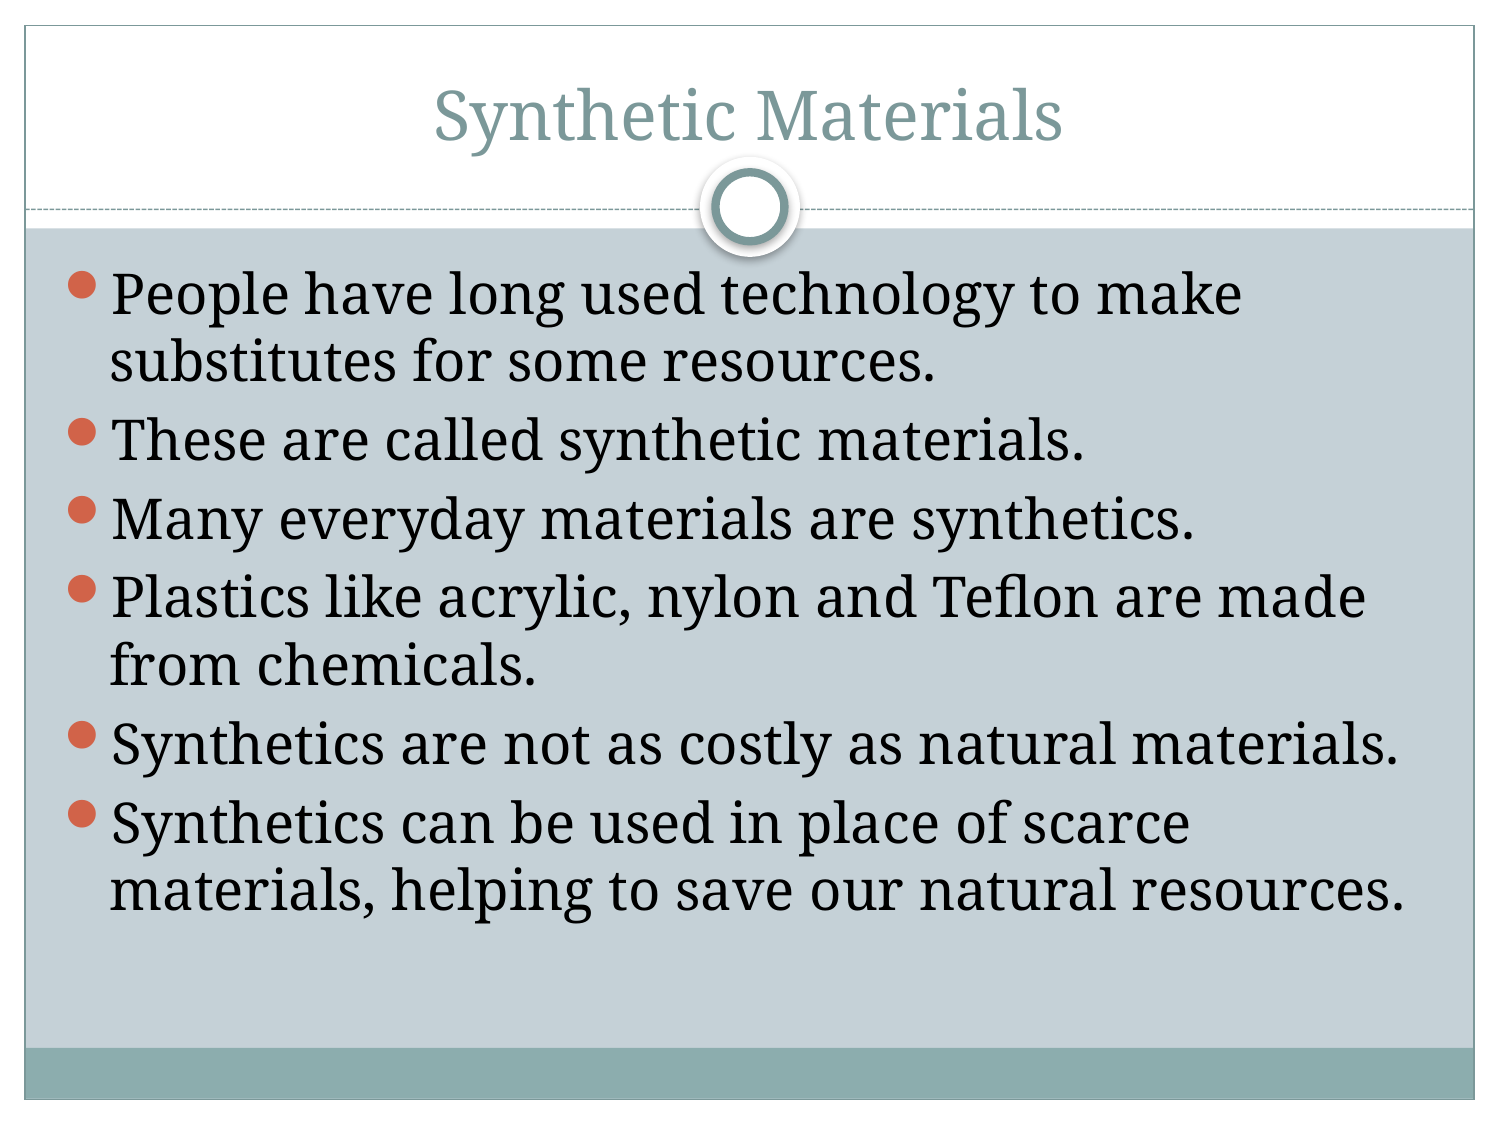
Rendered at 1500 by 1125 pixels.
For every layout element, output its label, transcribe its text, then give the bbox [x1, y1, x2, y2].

list People have long used technology to make substitutes for some resources. These are called synthetic materials. Many everyday materials are synthetics. Plastics like acrylic, nylon and Teflon are made from chemicals. Synthetics are not as costly as natural materials. Synthetics can be used in place of scarce materials, helping to save our natural resources. [49, 250, 1445, 1001]
title Synthetic Materials [49, 37, 1450, 162]
